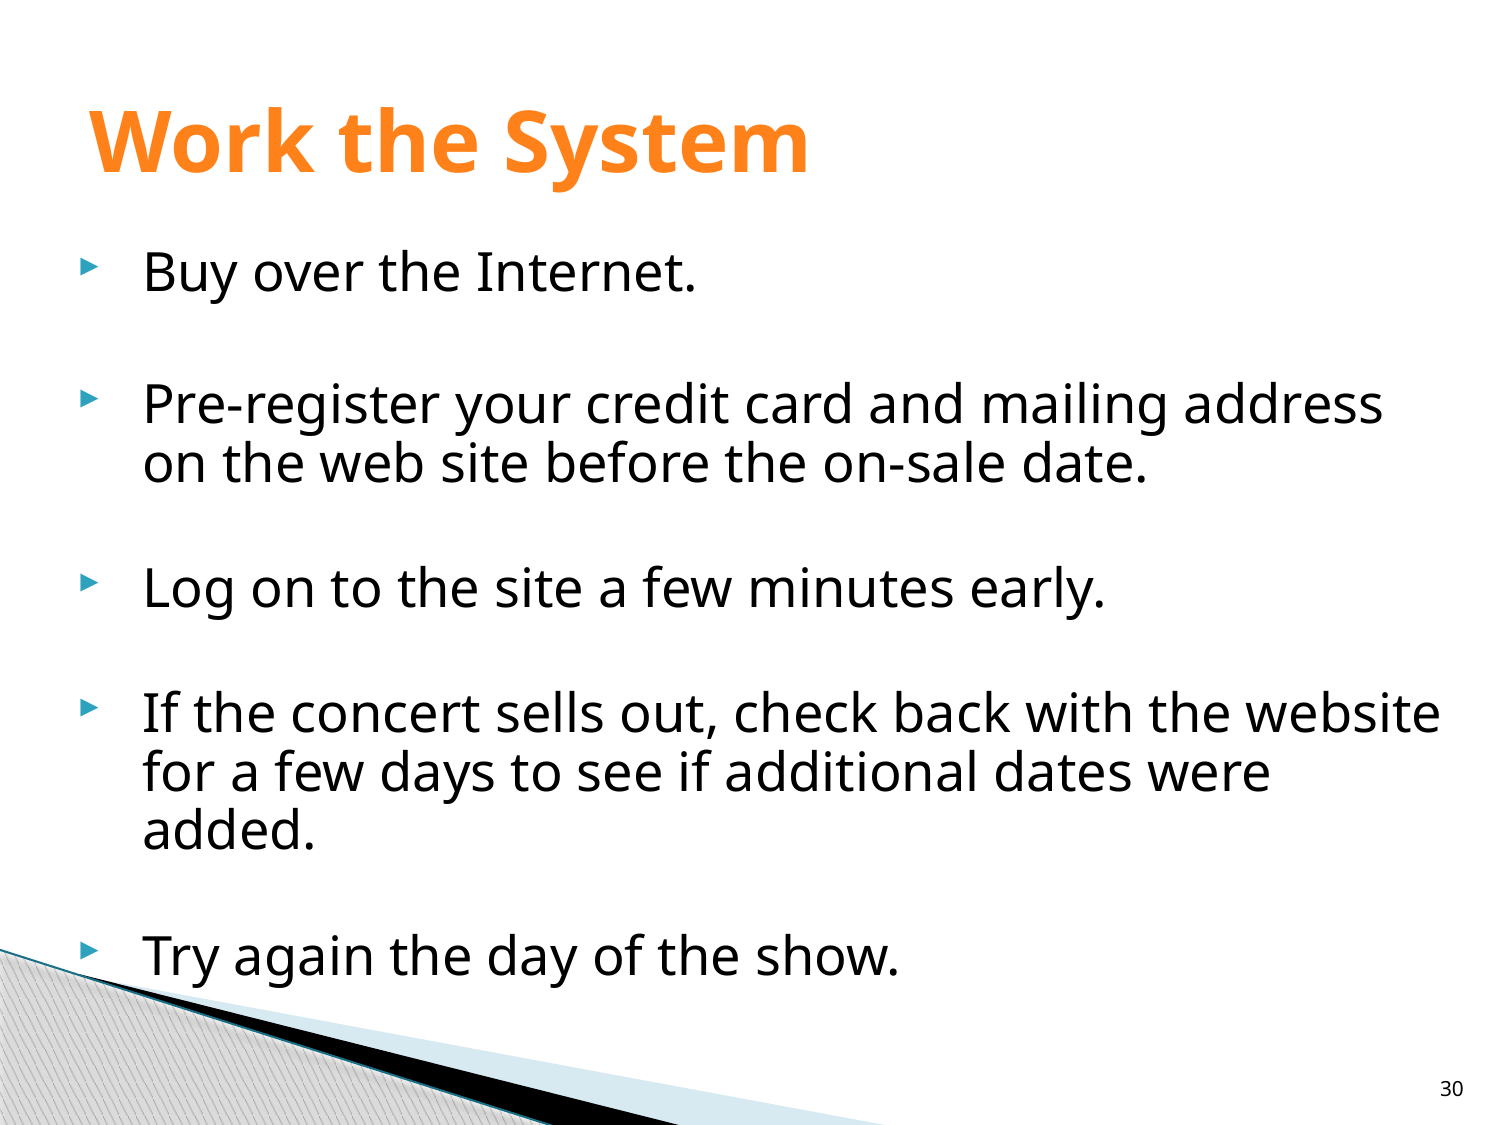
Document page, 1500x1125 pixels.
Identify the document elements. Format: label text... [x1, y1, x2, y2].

list Buy over the Internet. Pre-register your credit card and mailing address on the web site before the on-sale date. Log on to the site a few minutes early. If the concert sells out, check back with the website for a few days to see if additional dates were added. Try again the day of the show. [62, 237, 1463, 1057]
slide_number 30 [1418, 1051, 1479, 1112]
title Work the System [75, 45, 1425, 233]
